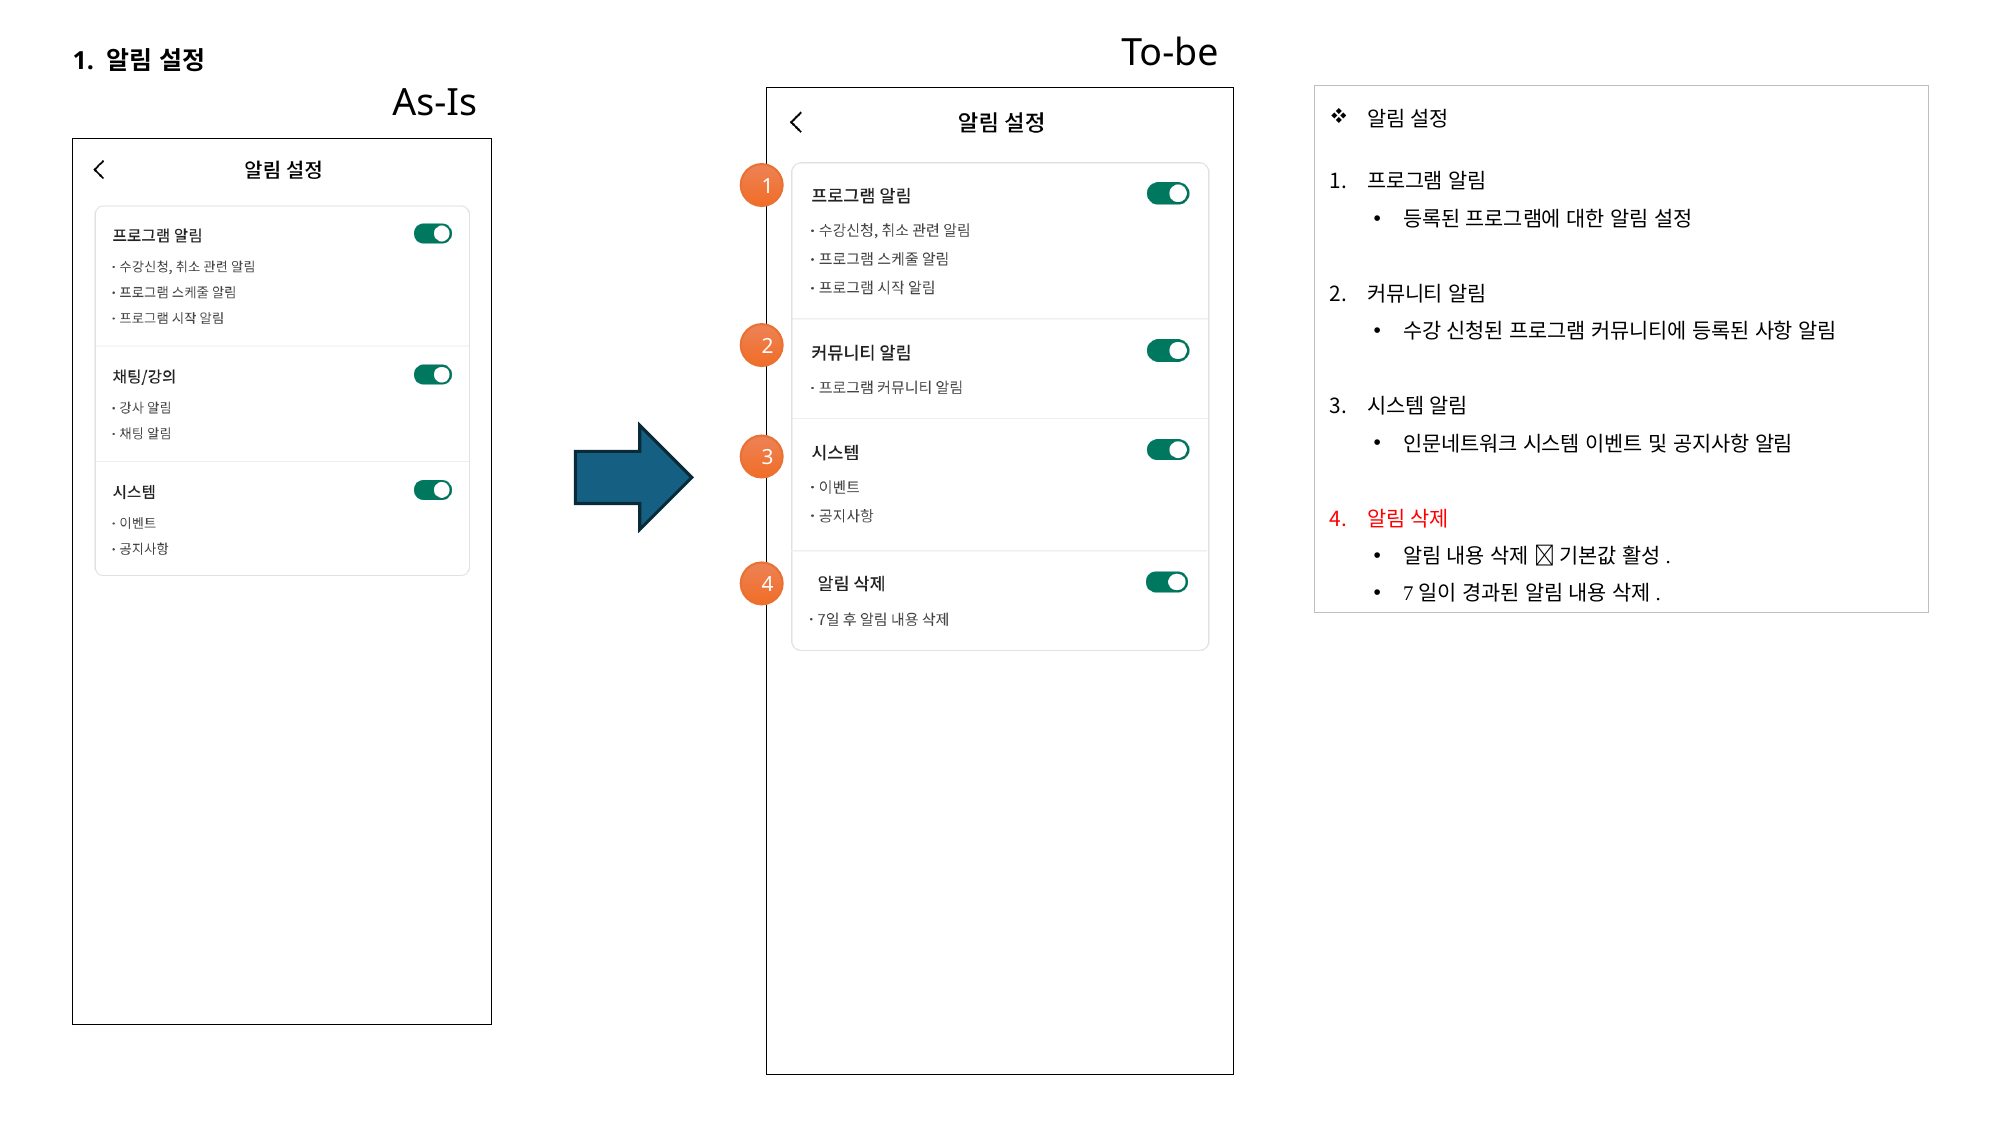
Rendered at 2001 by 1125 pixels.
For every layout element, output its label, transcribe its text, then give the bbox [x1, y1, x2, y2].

text_box 1 [739, 163, 765, 208]
text_box As-Is [377, 70, 492, 131]
picture [765, 87, 1235, 1076]
text_box 4 [739, 561, 765, 606]
text_box 1. 알림 설정 [57, 37, 221, 82]
text_box To-be [1106, 20, 1234, 81]
picture [71, 137, 493, 1025]
text_box 알림 설정 프로그램 알림 등록된 프로그램에 대한 알림 설정 커뮤니티 알림 수강 신청된 프로그램 커뮤니티에 등록된 사항 알림 시스템 알림 인문네트워크 시스템 이벤트 및 공지사항 알림 알림 삭제 알림 내용 삭제  기본값 활성. 7일이 경과된 알림 내용 삭제. [1314, 85, 1929, 613]
text_box 3 [739, 434, 765, 479]
text_box [573, 421, 694, 534]
text_box 2 [739, 323, 765, 368]
